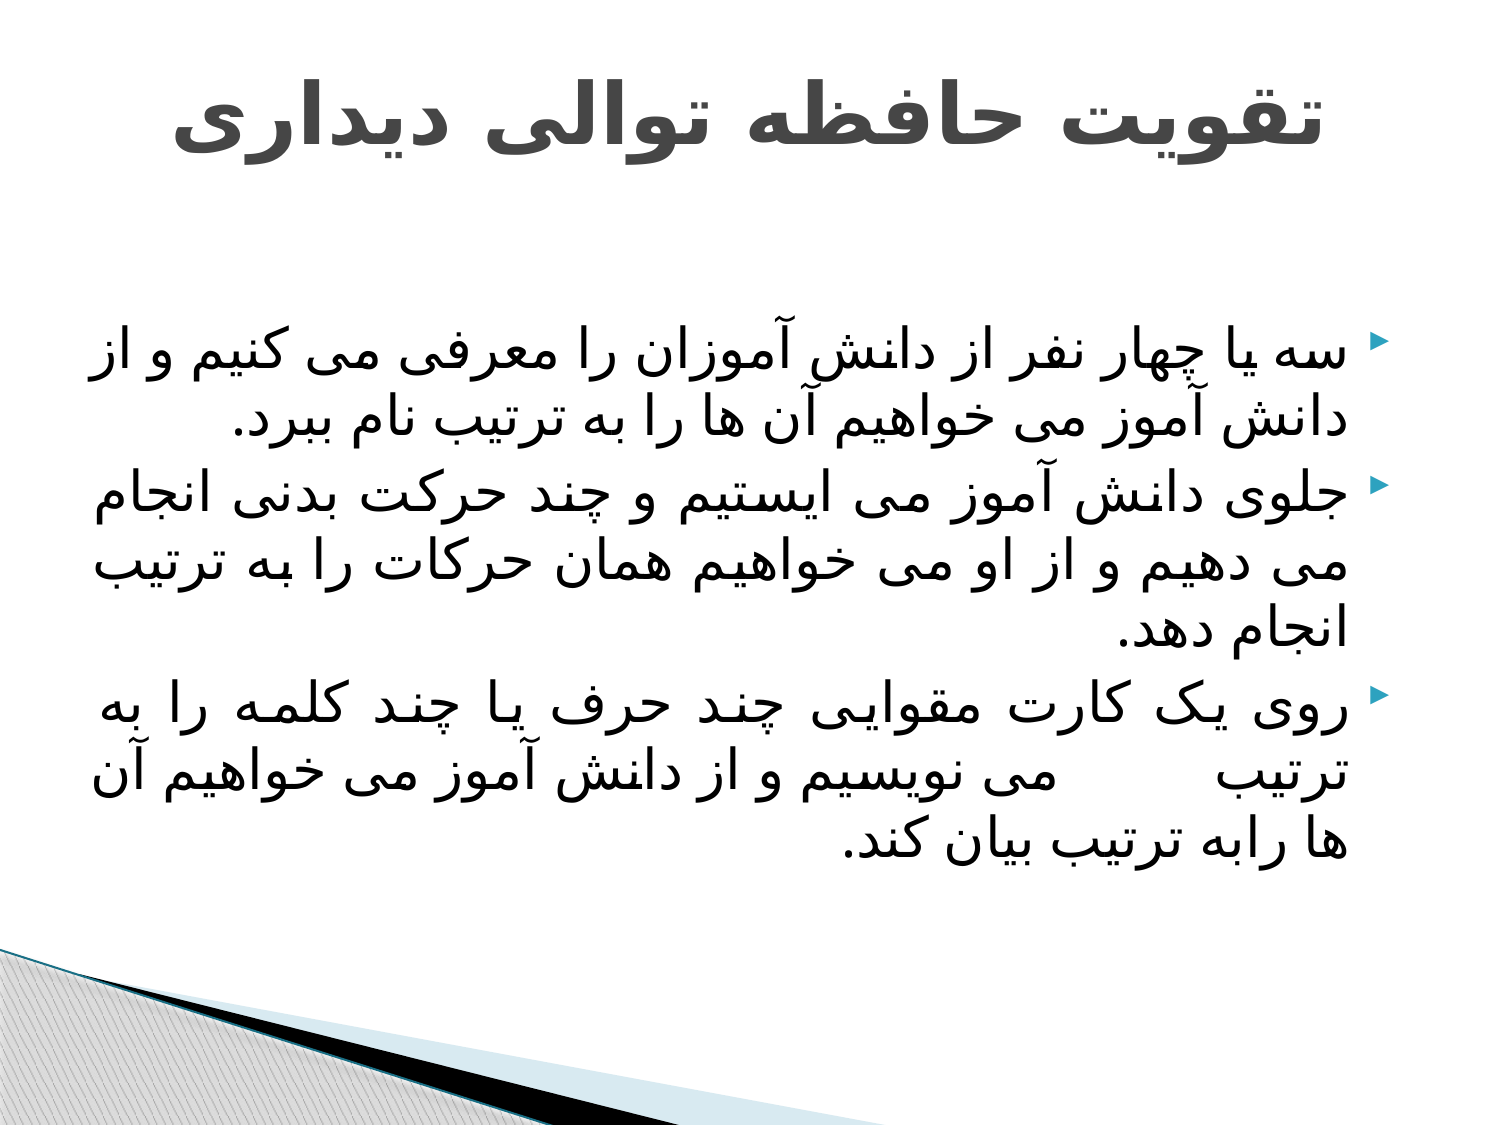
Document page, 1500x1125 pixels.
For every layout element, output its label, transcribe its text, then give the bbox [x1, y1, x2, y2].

title تقویت حافظه توالی دیداری [75, 45, 1425, 176]
list سه یا چهار نفر از دانش آموزان را معرفی می کنیم و از دانش آموز می خواهیم آن ها را به ترتیب نام ببرد. جلوی دانش آموز می ایستیم و چند حرکت بدنی انجام می دهیم و از او می خواهیم همان حرکات را به ترتیب انجام دهد. روی یک کارت مقوایی چند حرف یا چند کلمه را به ترتیب می نویسیم و از دانش آموز می خواهیم آن ها رابه ترتیب بیان کند. [75, 304, 1425, 986]
